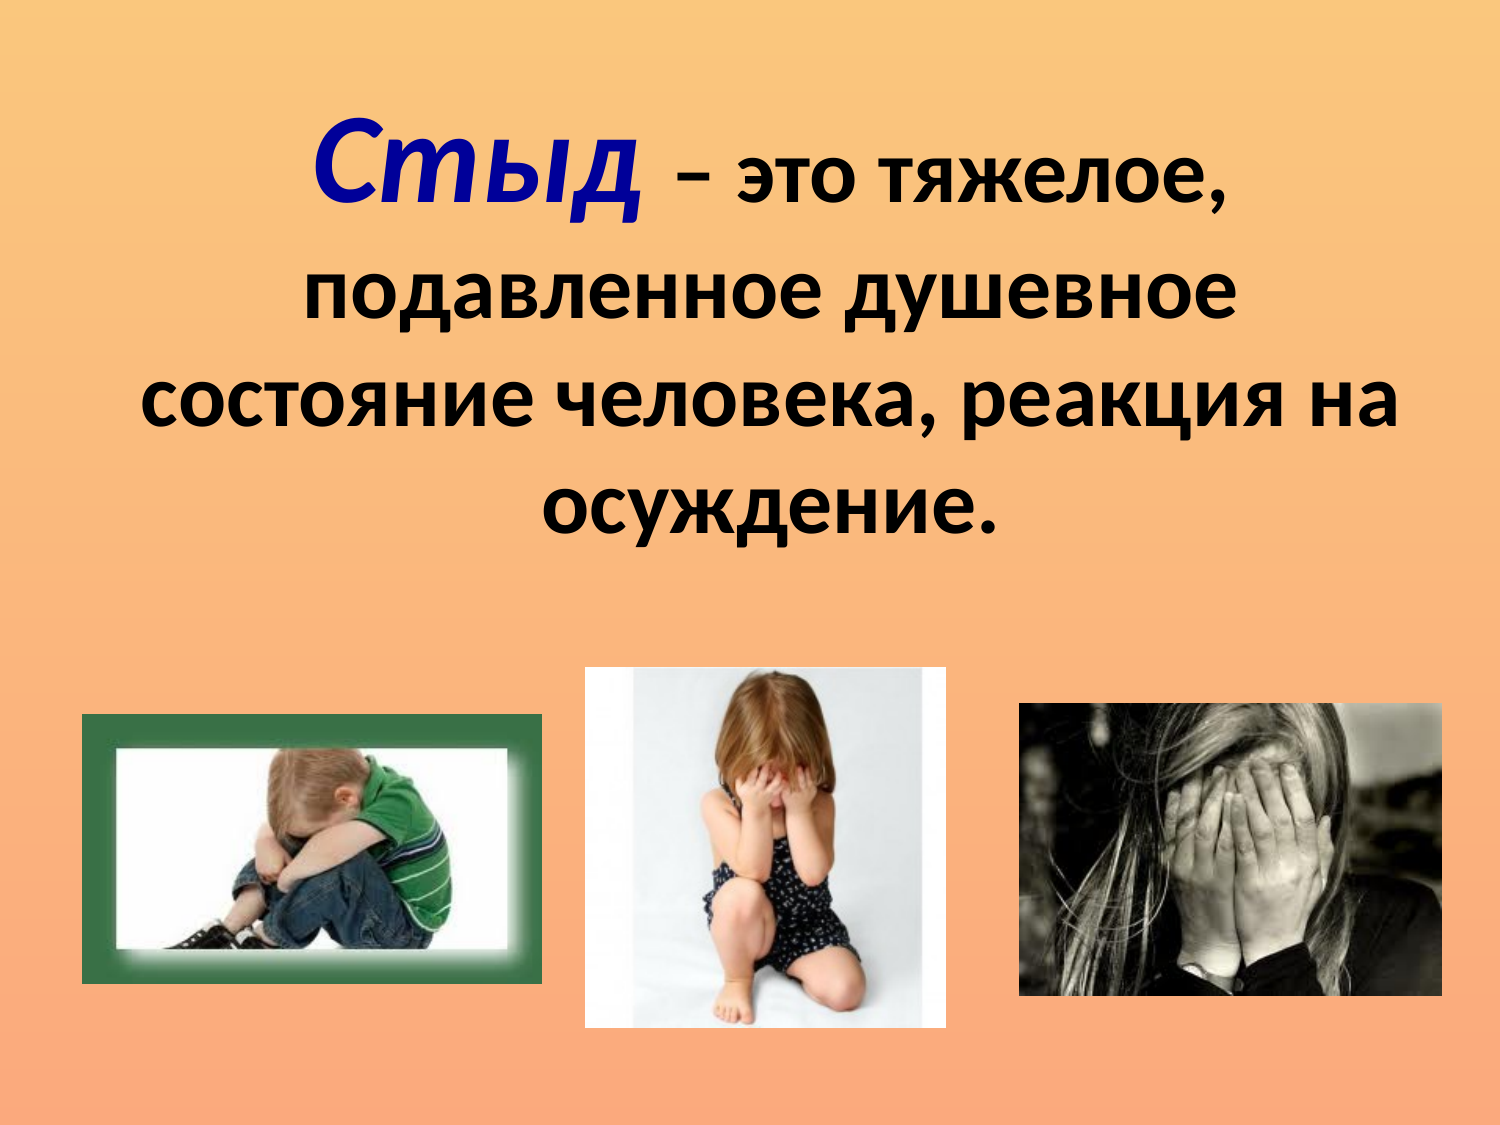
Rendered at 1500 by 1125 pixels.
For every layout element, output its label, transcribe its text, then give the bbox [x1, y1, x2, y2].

picture [585, 667, 946, 1028]
picture [1019, 702, 1442, 996]
title Стыд – это тяжелое, подавленное душевное состояние человека, реакция на осуждение. [100, 66, 1443, 560]
picture [81, 714, 542, 984]
